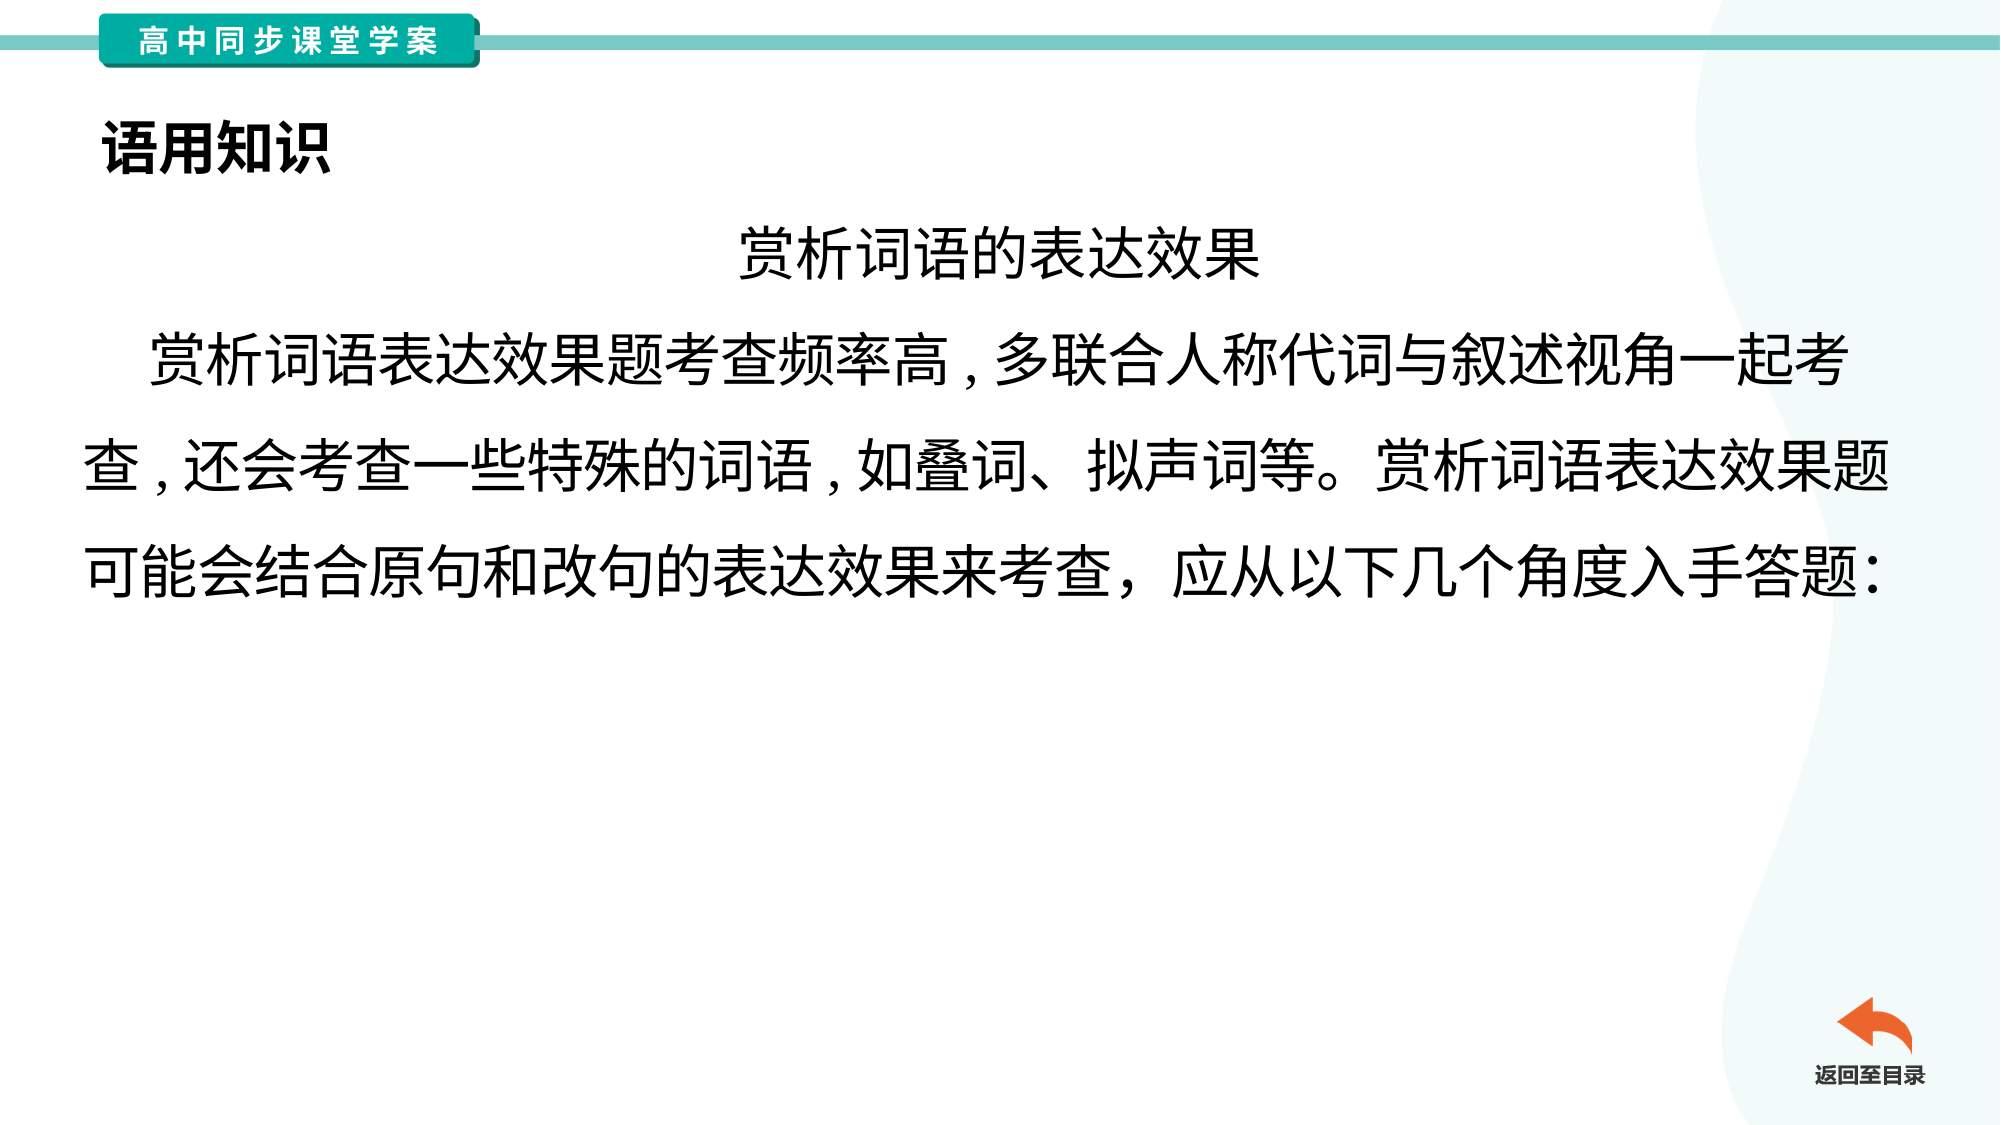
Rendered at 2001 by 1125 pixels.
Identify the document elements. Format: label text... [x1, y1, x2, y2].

picture [0, 0, 2000, 1125]
text_box 语用知识 [100, 76, 1899, 180]
text_box 赏析词语的表达效果 赏析词语表达效果题考查频率高,多联合人称代词与叙述视角一起考 查,还会考查一些特殊的词语,如叠词、拟声词等。赏析词语表达效果题 可能会结合原句和改句的表达效果来考查，应从以下几个角度入手答题： [100, 180, 1899, 606]
